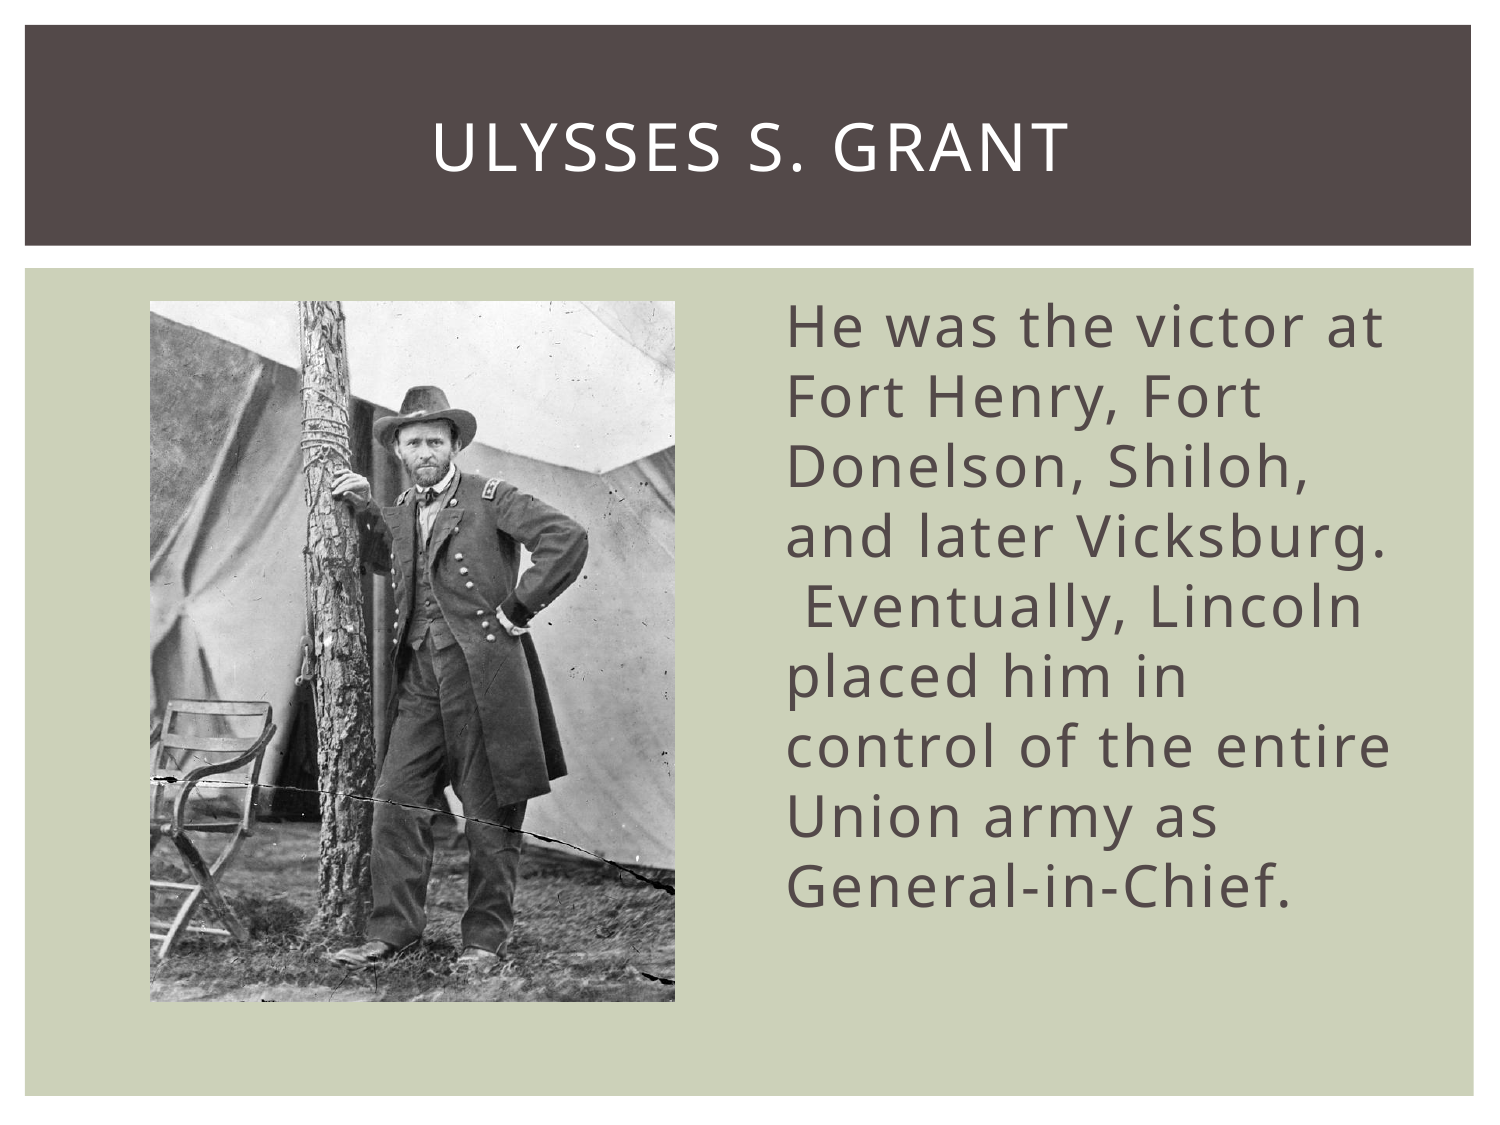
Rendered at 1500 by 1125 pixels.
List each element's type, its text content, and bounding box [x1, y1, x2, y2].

list He was the victor at Fort Henry, Fort Donelson, Shiloh, and later Vicksburg. Eventually, Lincoln placed him in control of the entire Union army as General-in-Chief. [762, 281, 1425, 1005]
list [149, 301, 676, 1003]
title Ulysses S. Grant [62, 58, 1438, 232]
